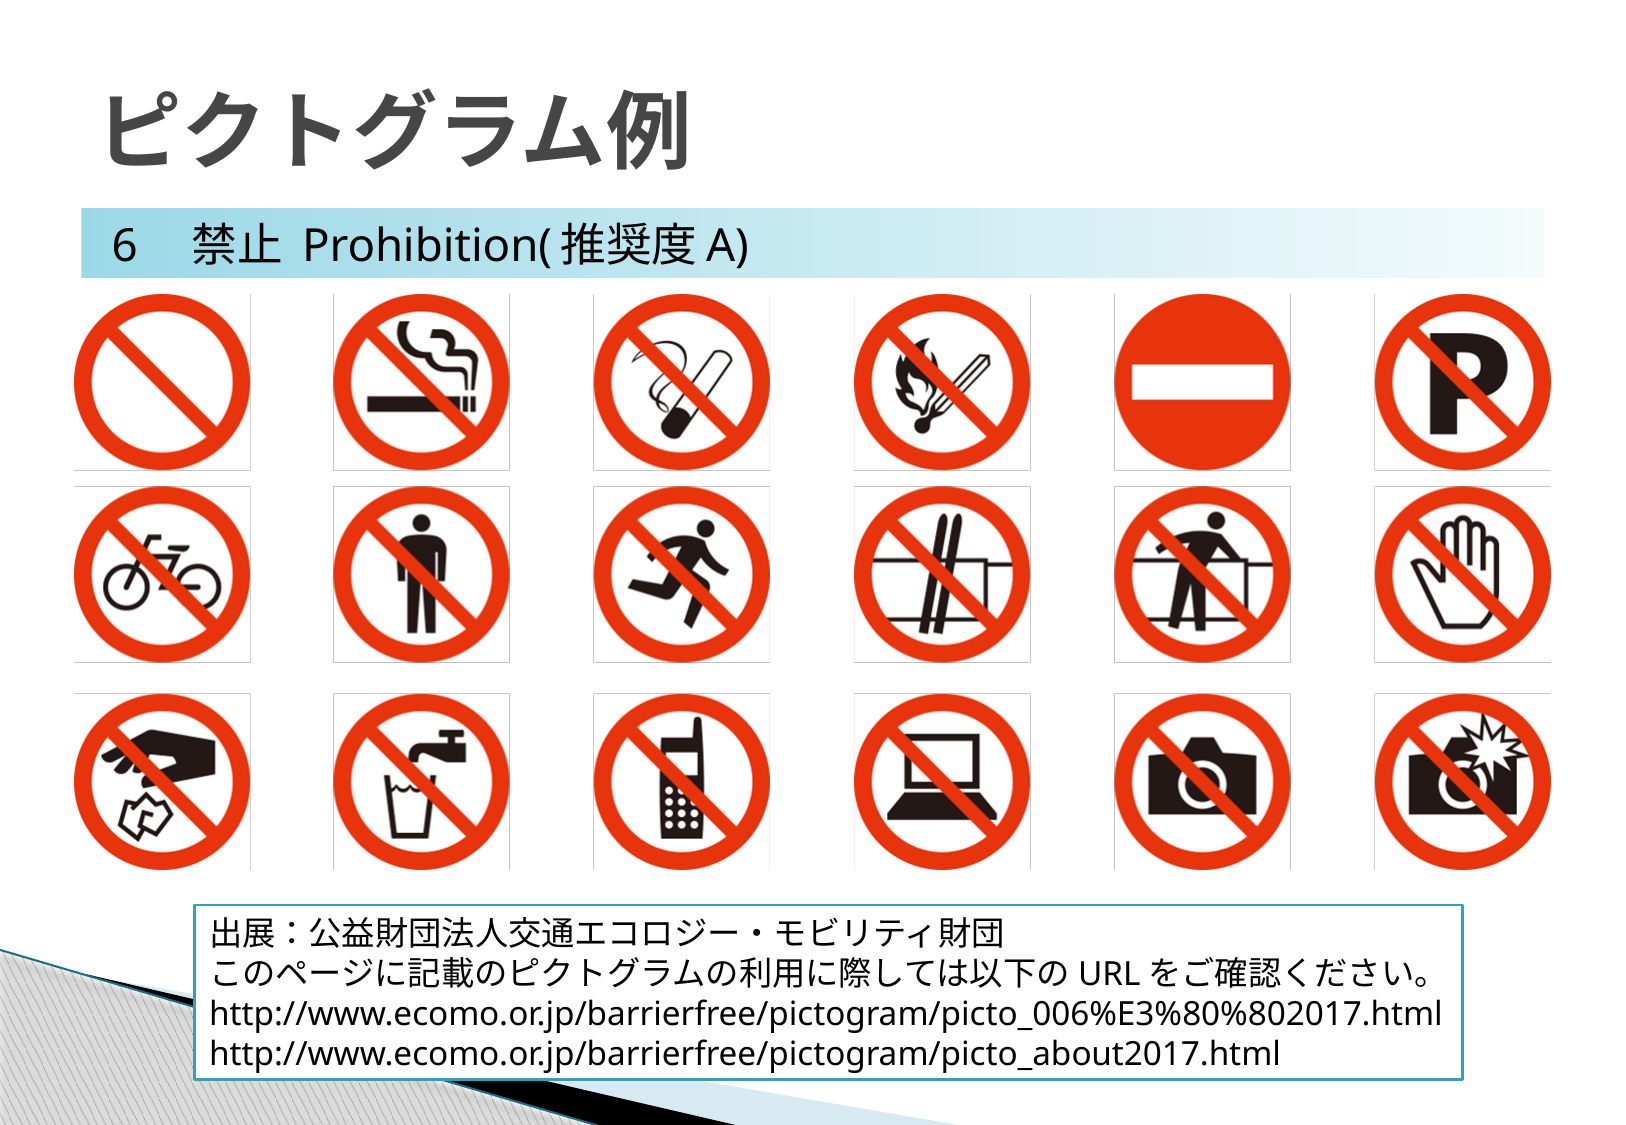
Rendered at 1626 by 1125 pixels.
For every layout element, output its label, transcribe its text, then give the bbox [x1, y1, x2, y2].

list 6 禁止 Prohibition(推奨度A) [81, 223, 1544, 278]
title ピクトグラム例 [81, 34, 1544, 223]
text_box 出展：公益財団法人交通エコロジー・モビリティ財団 このページに記載のピクトグラムの利用に際しては以下のURLをご確認ください。 http://www.ecomo.or.jp/barrierfree/pictogram/picto_006%E3%80%802017.html http://www.ecomo.or.jp/barrierfree/pictogram/picto_about2017.html [194, 905, 1463, 1080]
picture [74, 294, 1551, 870]
